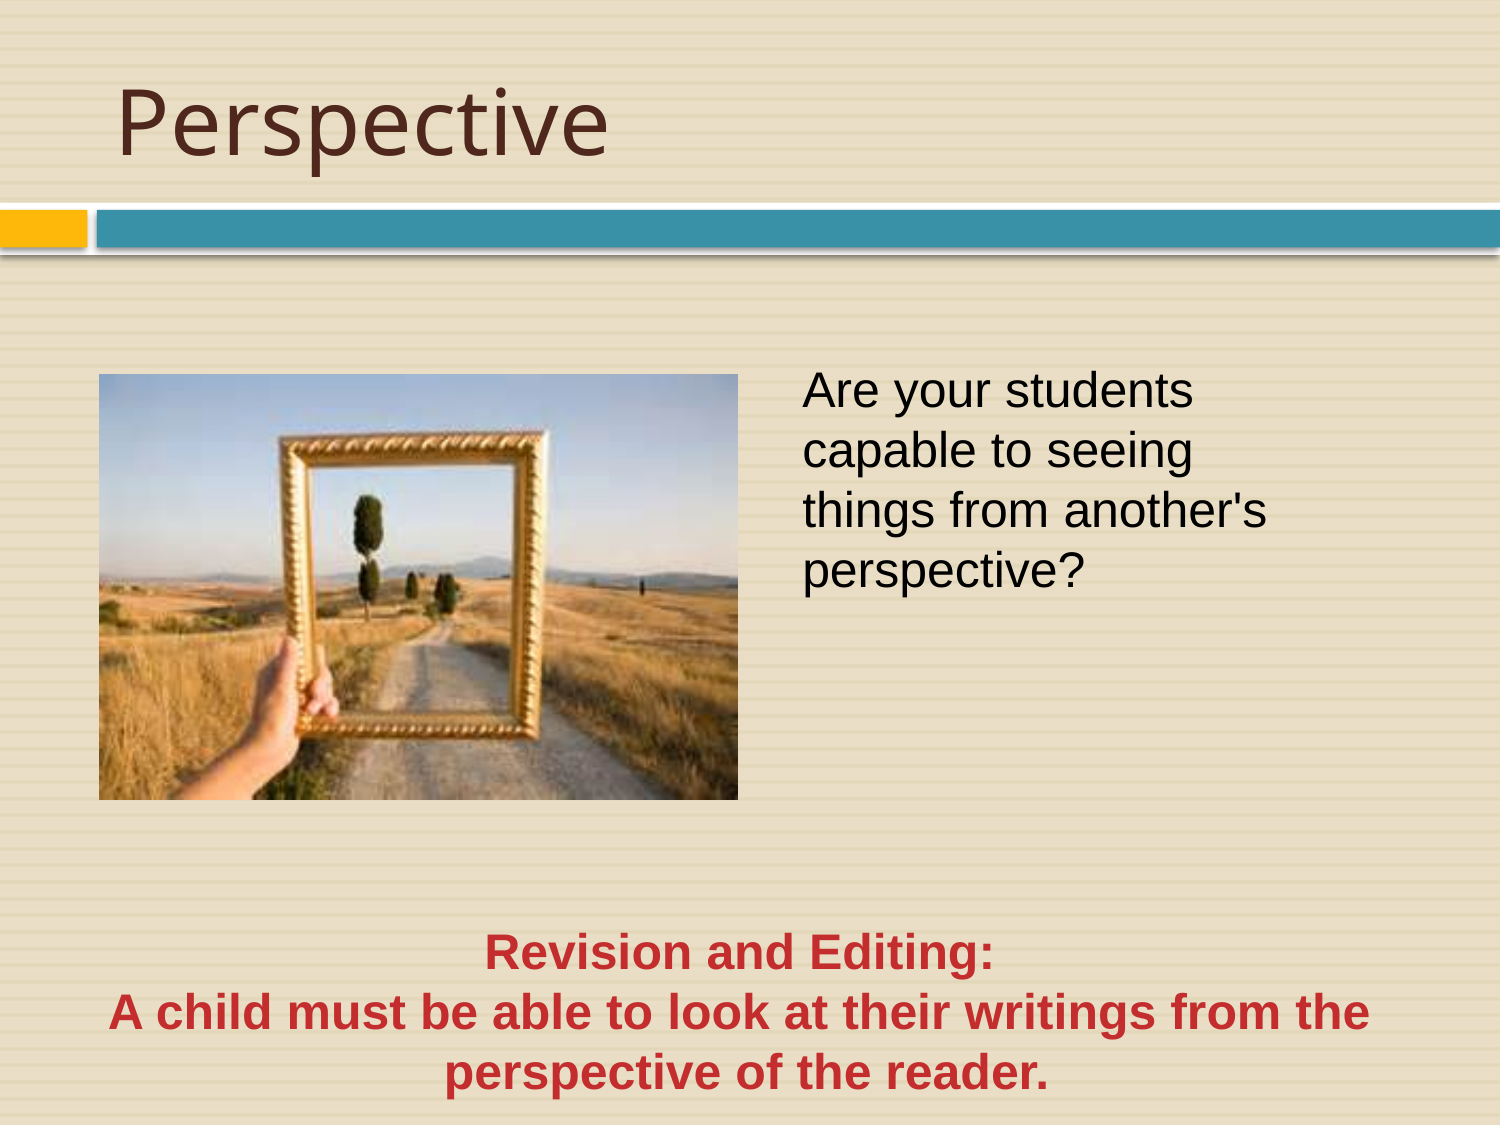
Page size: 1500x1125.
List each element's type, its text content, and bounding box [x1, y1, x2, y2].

title Perspective [99, 37, 1438, 201]
text_box Revision and Editing: A child must be able to look at their writings from the perspective of the reader. [92, 912, 1401, 1108]
picture [99, 374, 738, 801]
text_box Are your students capable to seeing things from another's perspective? [787, 349, 1338, 605]
